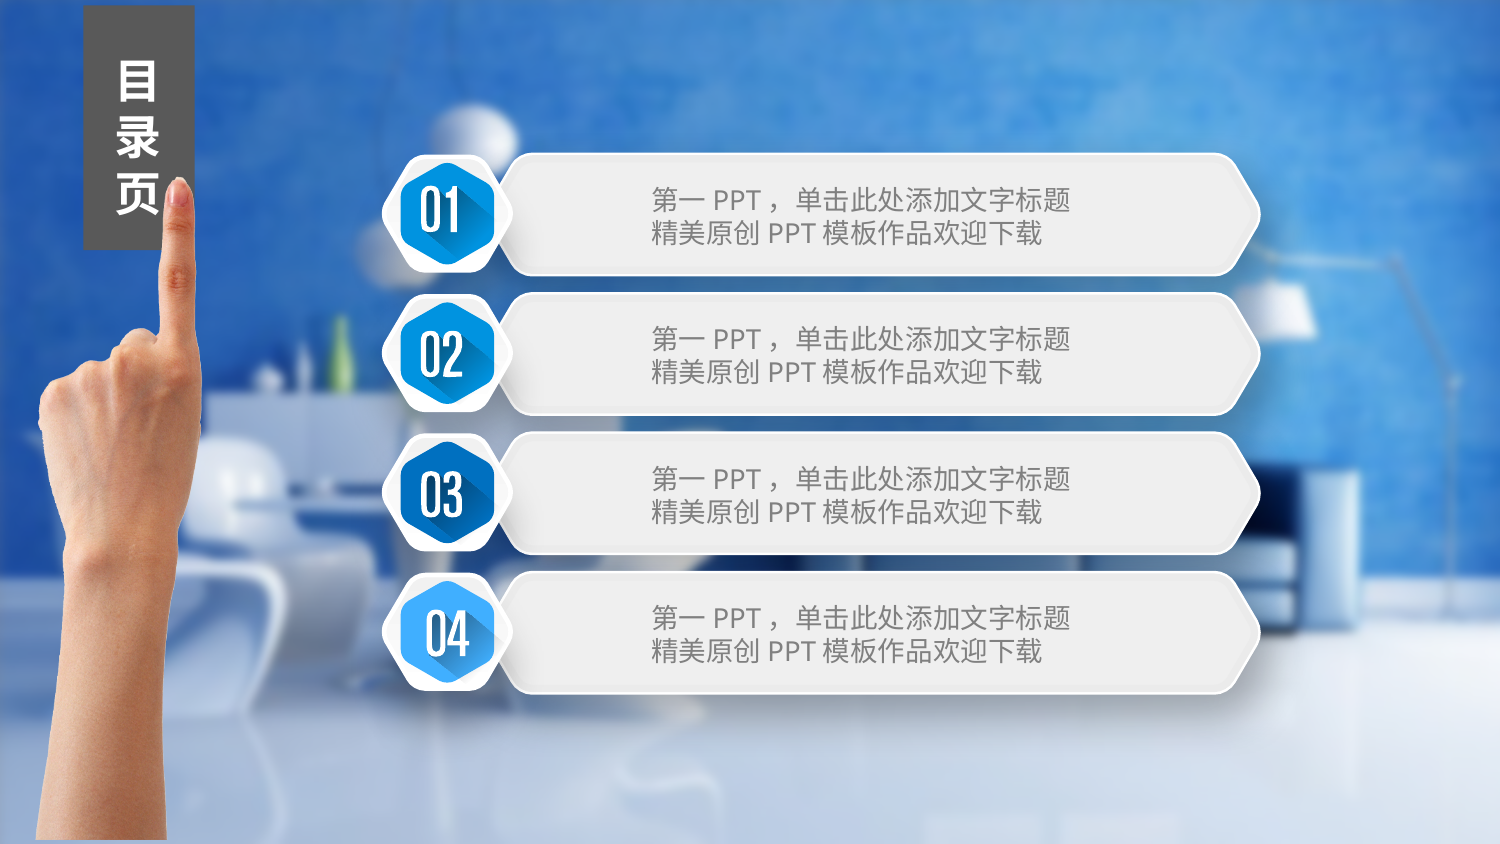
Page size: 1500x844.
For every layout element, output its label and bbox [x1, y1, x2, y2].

text_box [83, 5, 198, 161]
text_box [383, 296, 1256, 410]
text_box [383, 435, 1256, 550]
picture [0, 0, 1500, 844]
text_box [383, 156, 1256, 271]
text_box [383, 575, 1256, 689]
